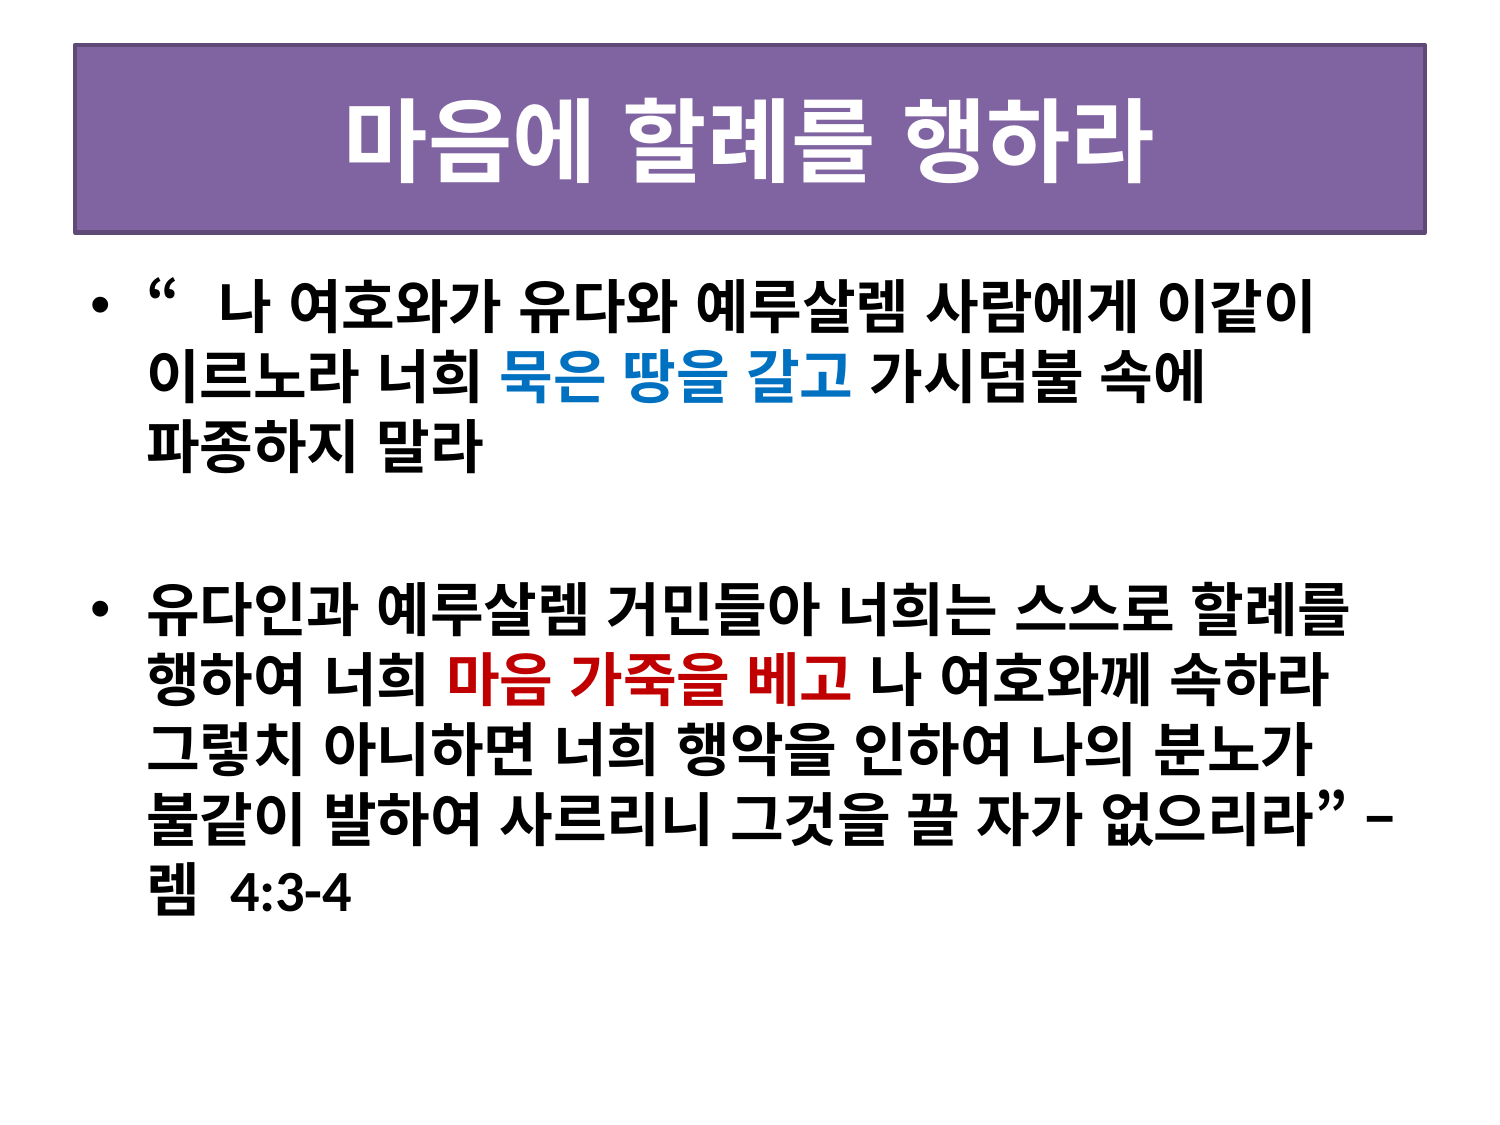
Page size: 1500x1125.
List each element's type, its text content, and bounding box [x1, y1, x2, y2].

title 마음에 할례를 행하라 [73, 43, 1427, 235]
list “나 여호와가 유다와 예루살렘 사람에게 이같이 이르노라 너희 묵은 땅을 갈고 가시덤불 속에 파종하지 말라 유다인과 예루살렘 거민들아 너희는 스스로 할례를 행하여 너희 마음 가죽을 베고 나 여호와께 속하라 그렇치 아니하면 너희 행악을 인하여 나의 분노가 불같이 발하여 사르리니 그것을 끌 자가 없으리라” – 렘 4:3-4 [75, 262, 1425, 1005]
